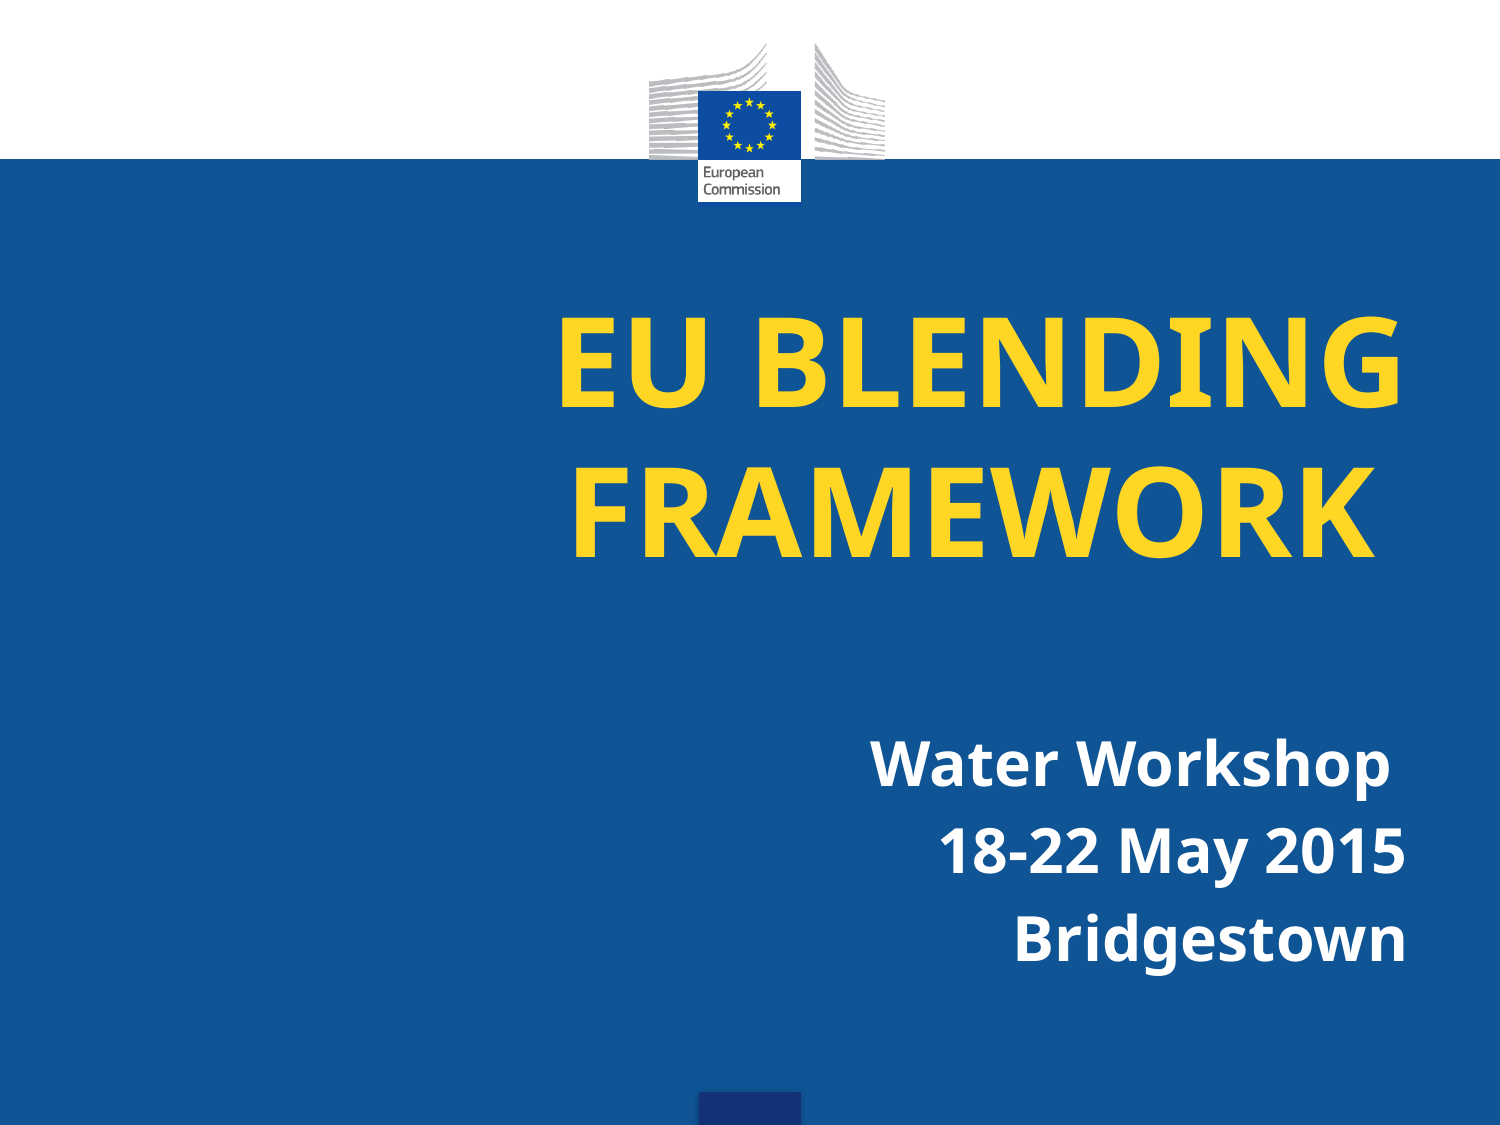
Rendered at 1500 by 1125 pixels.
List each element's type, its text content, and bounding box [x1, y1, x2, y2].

text_box Water Workshop 18-22 May 2015 Bridgestown [490, 716, 1424, 1024]
text_box EU BLENDING FRAMEWORK [289, 243, 1424, 622]
